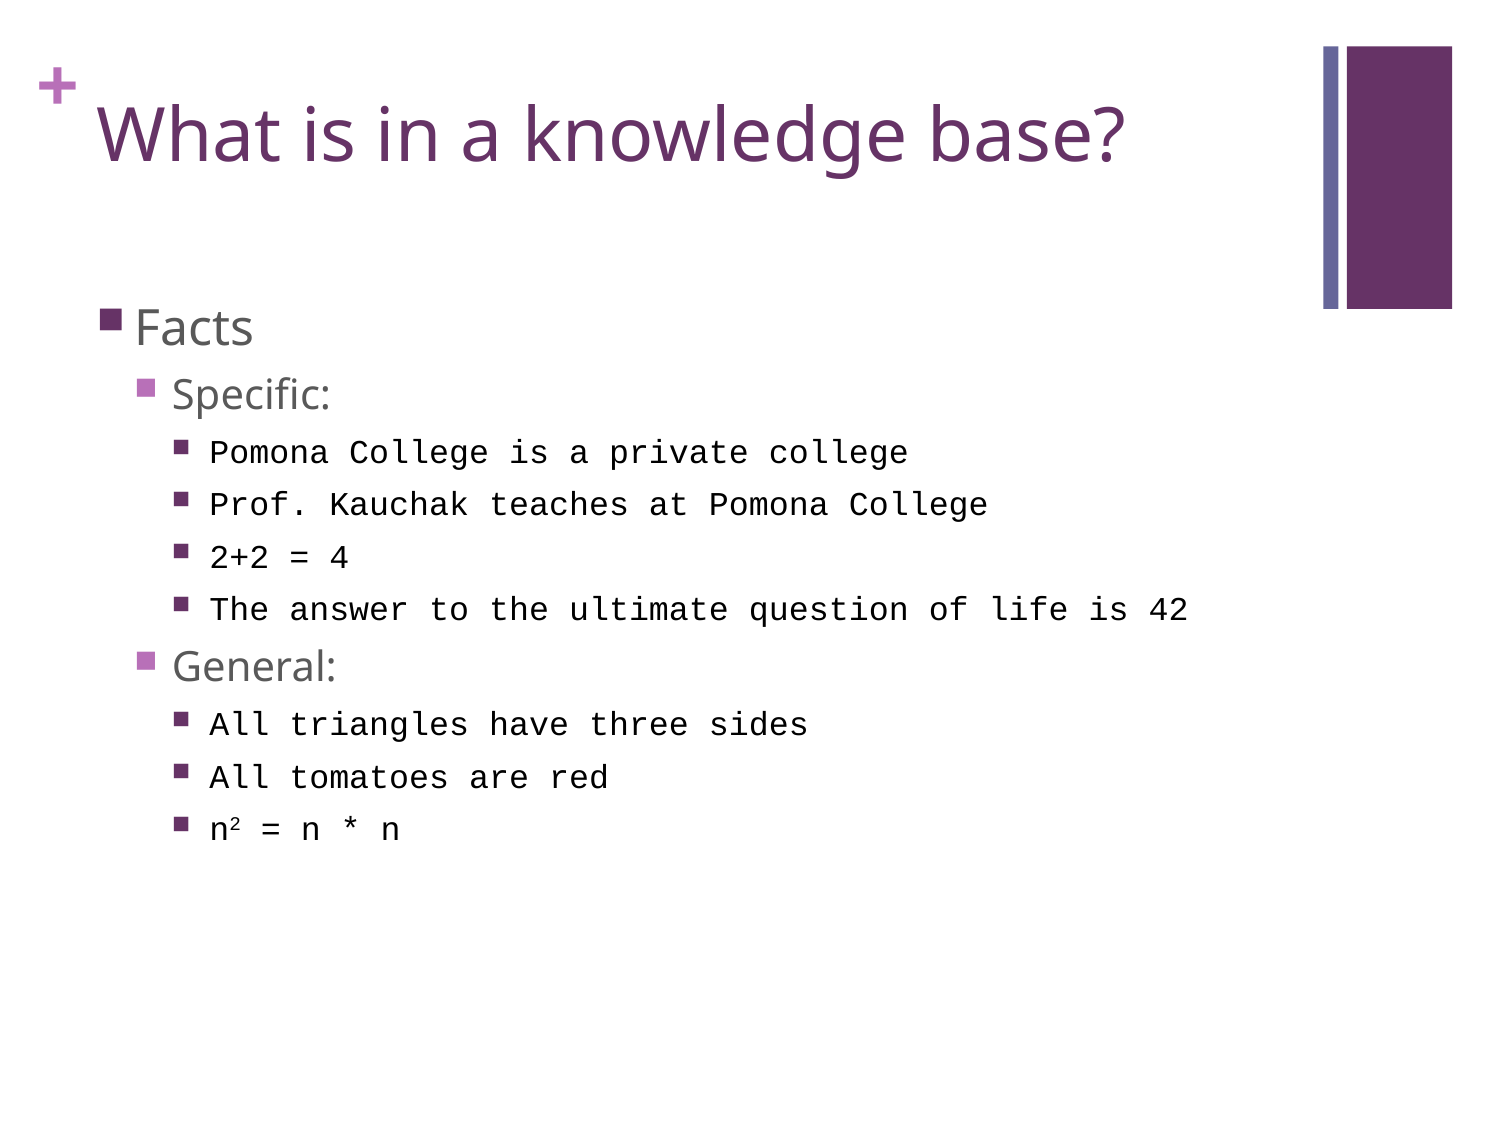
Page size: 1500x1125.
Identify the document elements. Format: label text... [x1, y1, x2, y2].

title What is in a knowledge base? [81, 79, 1322, 263]
list Facts Specific: Pomona College is a private college Prof. Kauchak teaches at Pomona College 2+2 = 4 The answer to the ultimate question of life is 42 General: All triangles have three sides All tomatoes are red n2 = n * n [81, 287, 1322, 968]
